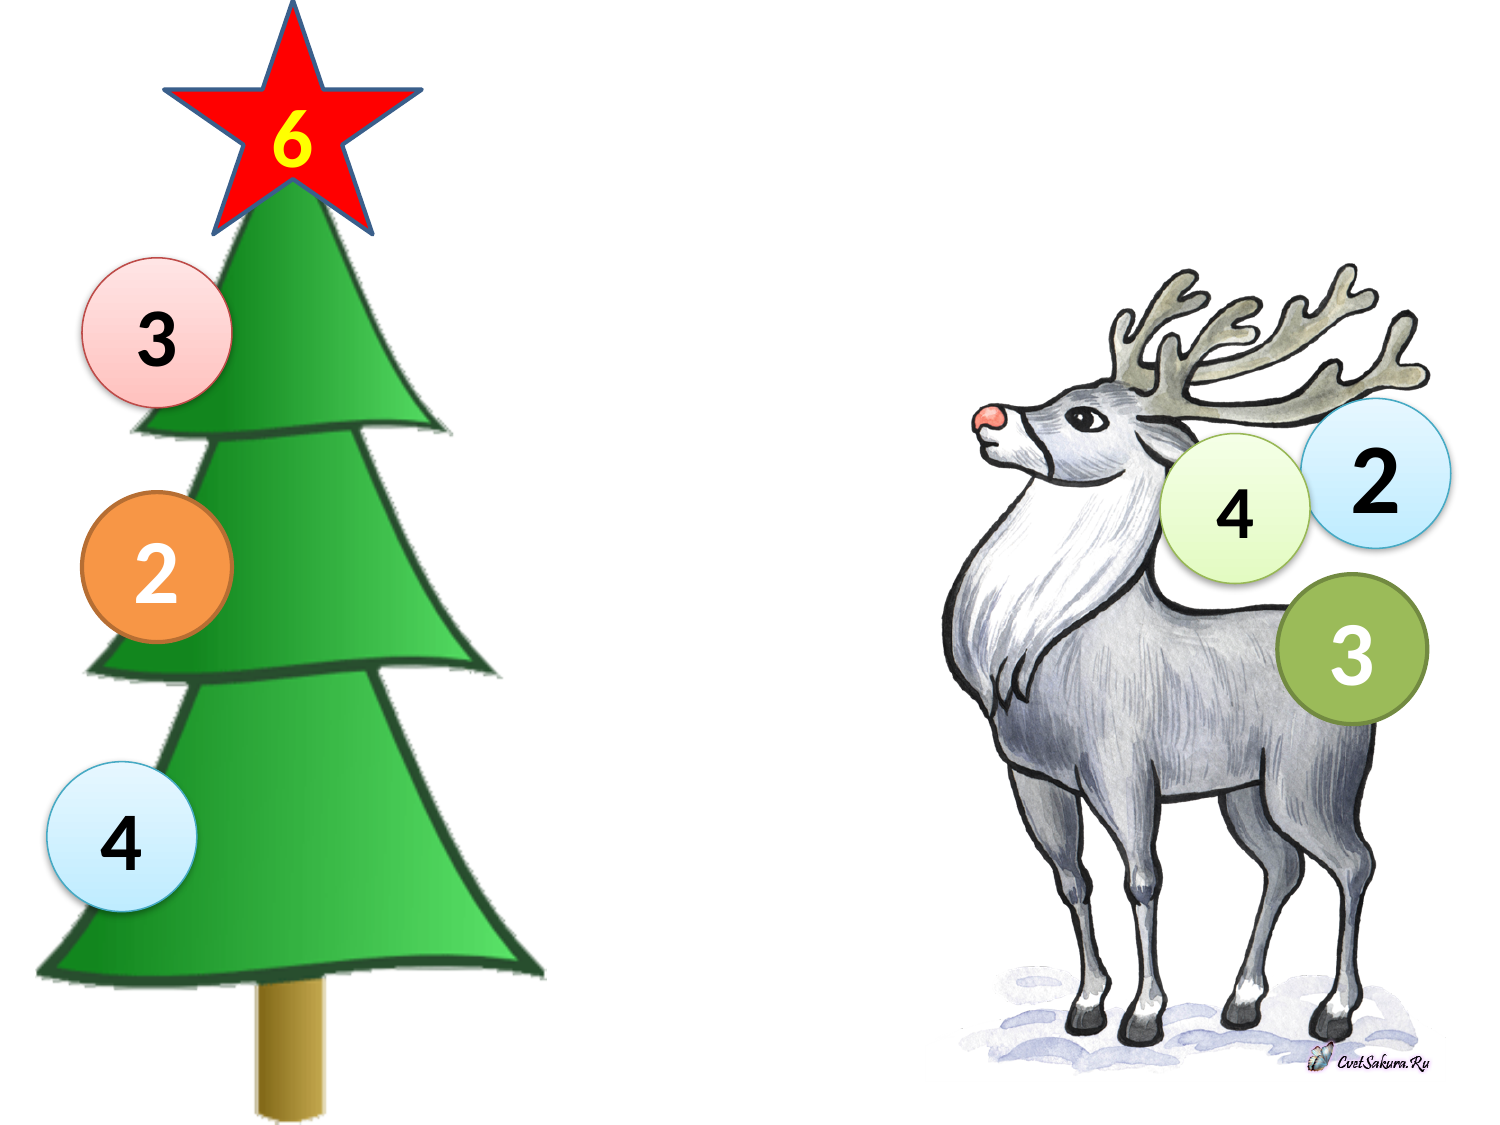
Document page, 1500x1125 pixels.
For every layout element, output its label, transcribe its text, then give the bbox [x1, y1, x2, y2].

picture [925, 245, 1446, 1082]
picture [34, 136, 548, 1125]
text_box 6 [161, 0, 424, 135]
